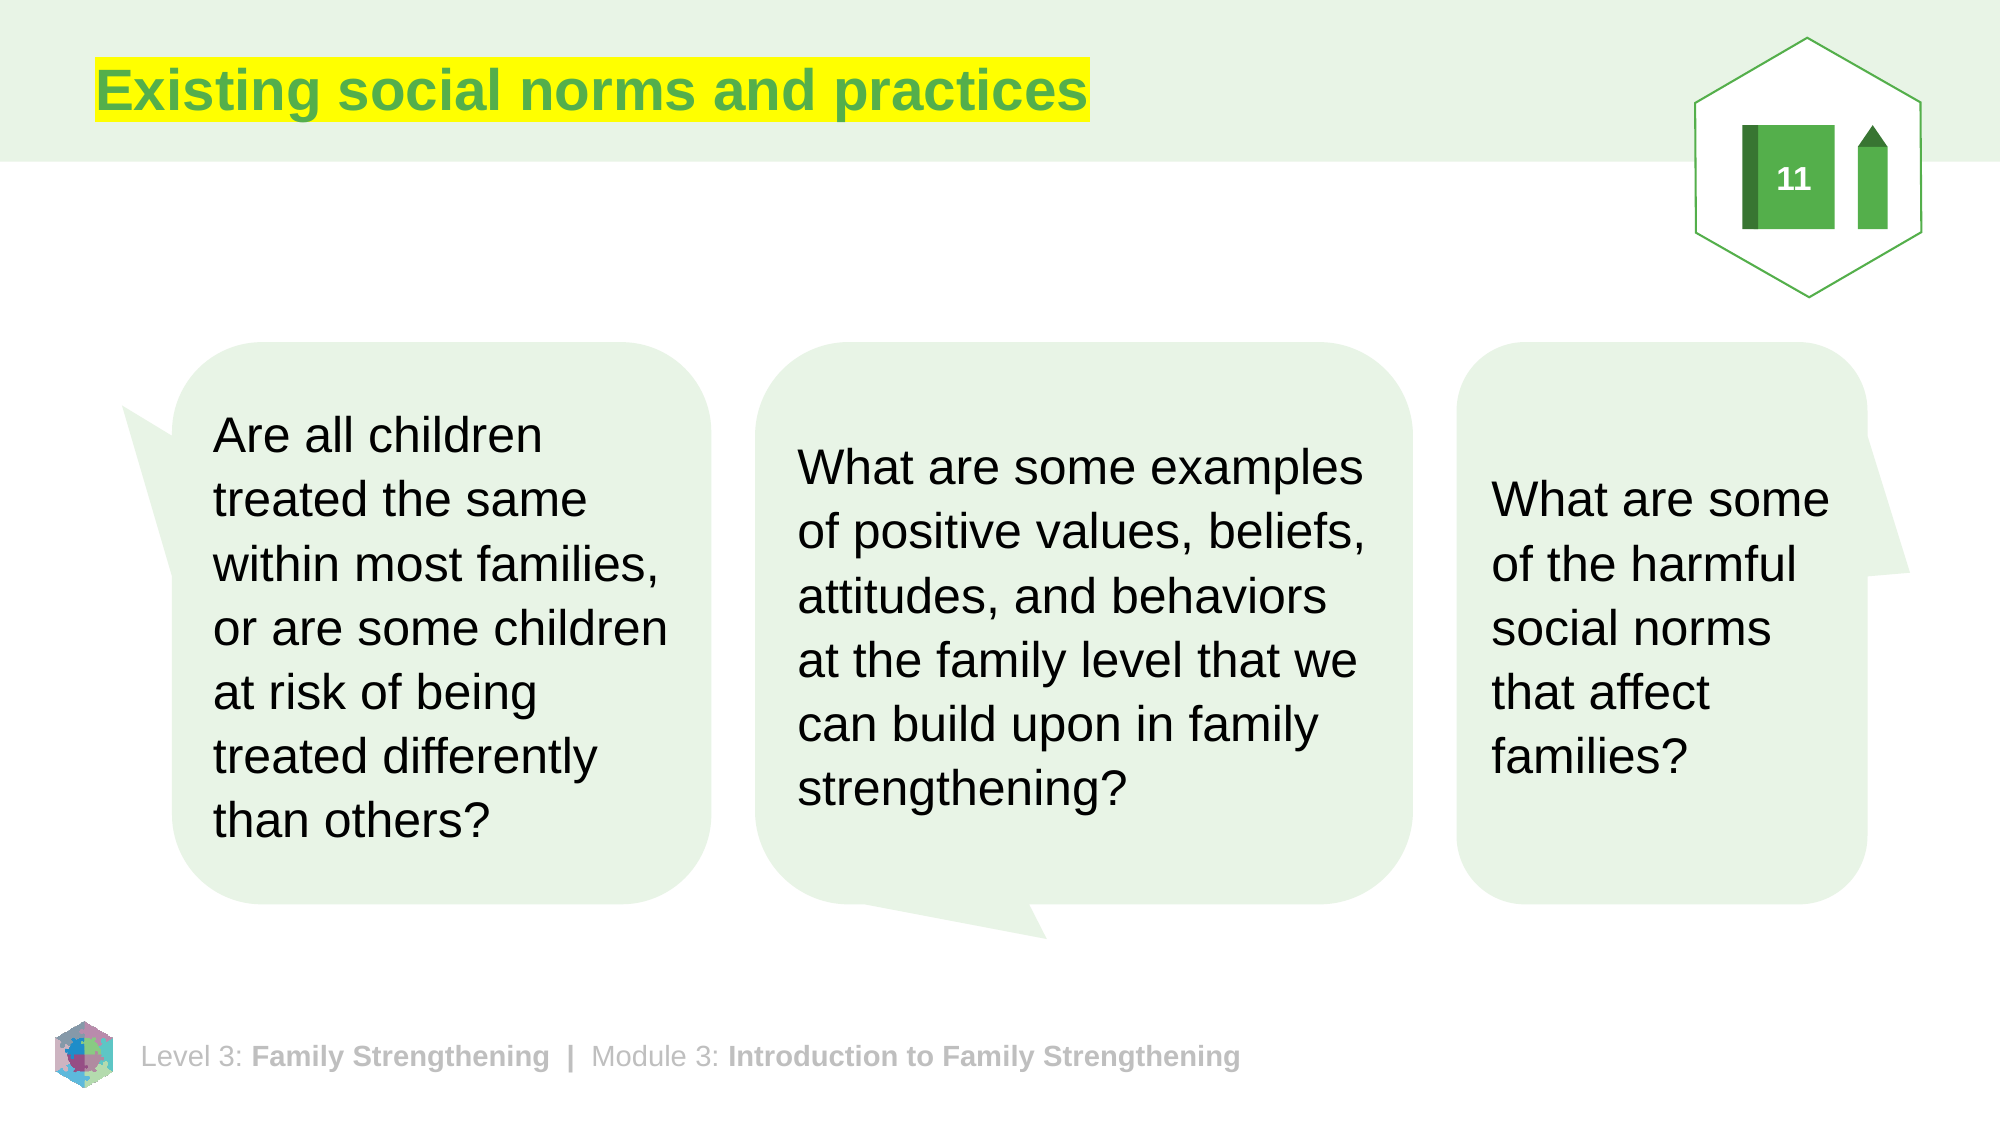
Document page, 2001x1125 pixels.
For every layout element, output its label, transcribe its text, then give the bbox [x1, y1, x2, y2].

title Existing social norms and practices [80, 19, 1643, 163]
picture [55, 1021, 113, 1088]
text_box What are some examples of positive values, beliefs, attitudes, and behaviors at the family level that we can build upon in family strengthening? [753, 341, 1414, 941]
text_box What are some of the harmful social norms that affect families? [1455, 341, 1912, 906]
text_box Are all children treated the same within most families, or are some children at risk of being treated differently than others? [120, 341, 713, 906]
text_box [1677, 55, 1939, 280]
